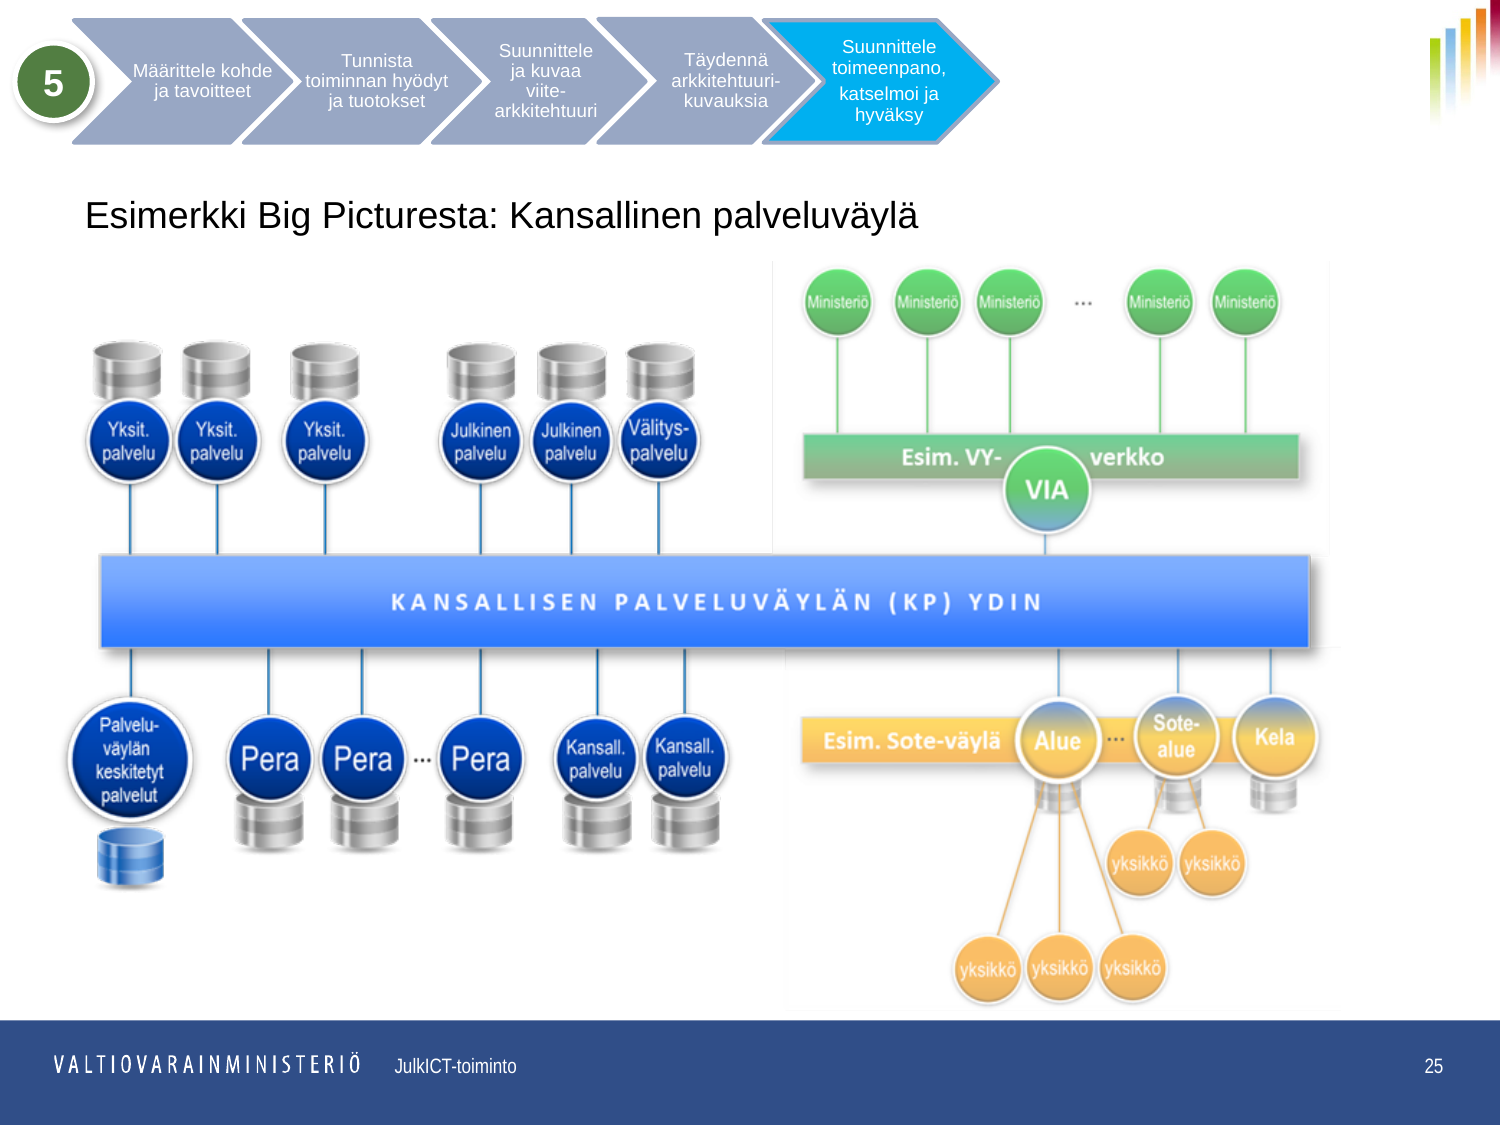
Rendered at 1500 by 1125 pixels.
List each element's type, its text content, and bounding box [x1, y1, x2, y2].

text_box Esimerkki Big Picturesta: Kansallinen palveluväylä [69, 183, 934, 244]
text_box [819, 0, 943, 199]
text_box 5 [14, 42, 93, 121]
picture [52, 261, 1341, 1012]
slide_number 25 [1379, 1045, 1459, 1081]
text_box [477, 0, 601, 188]
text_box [300, 0, 424, 200]
picture [1430, 0, 1500, 143]
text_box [121, 0, 244, 191]
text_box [643, 0, 768, 189]
